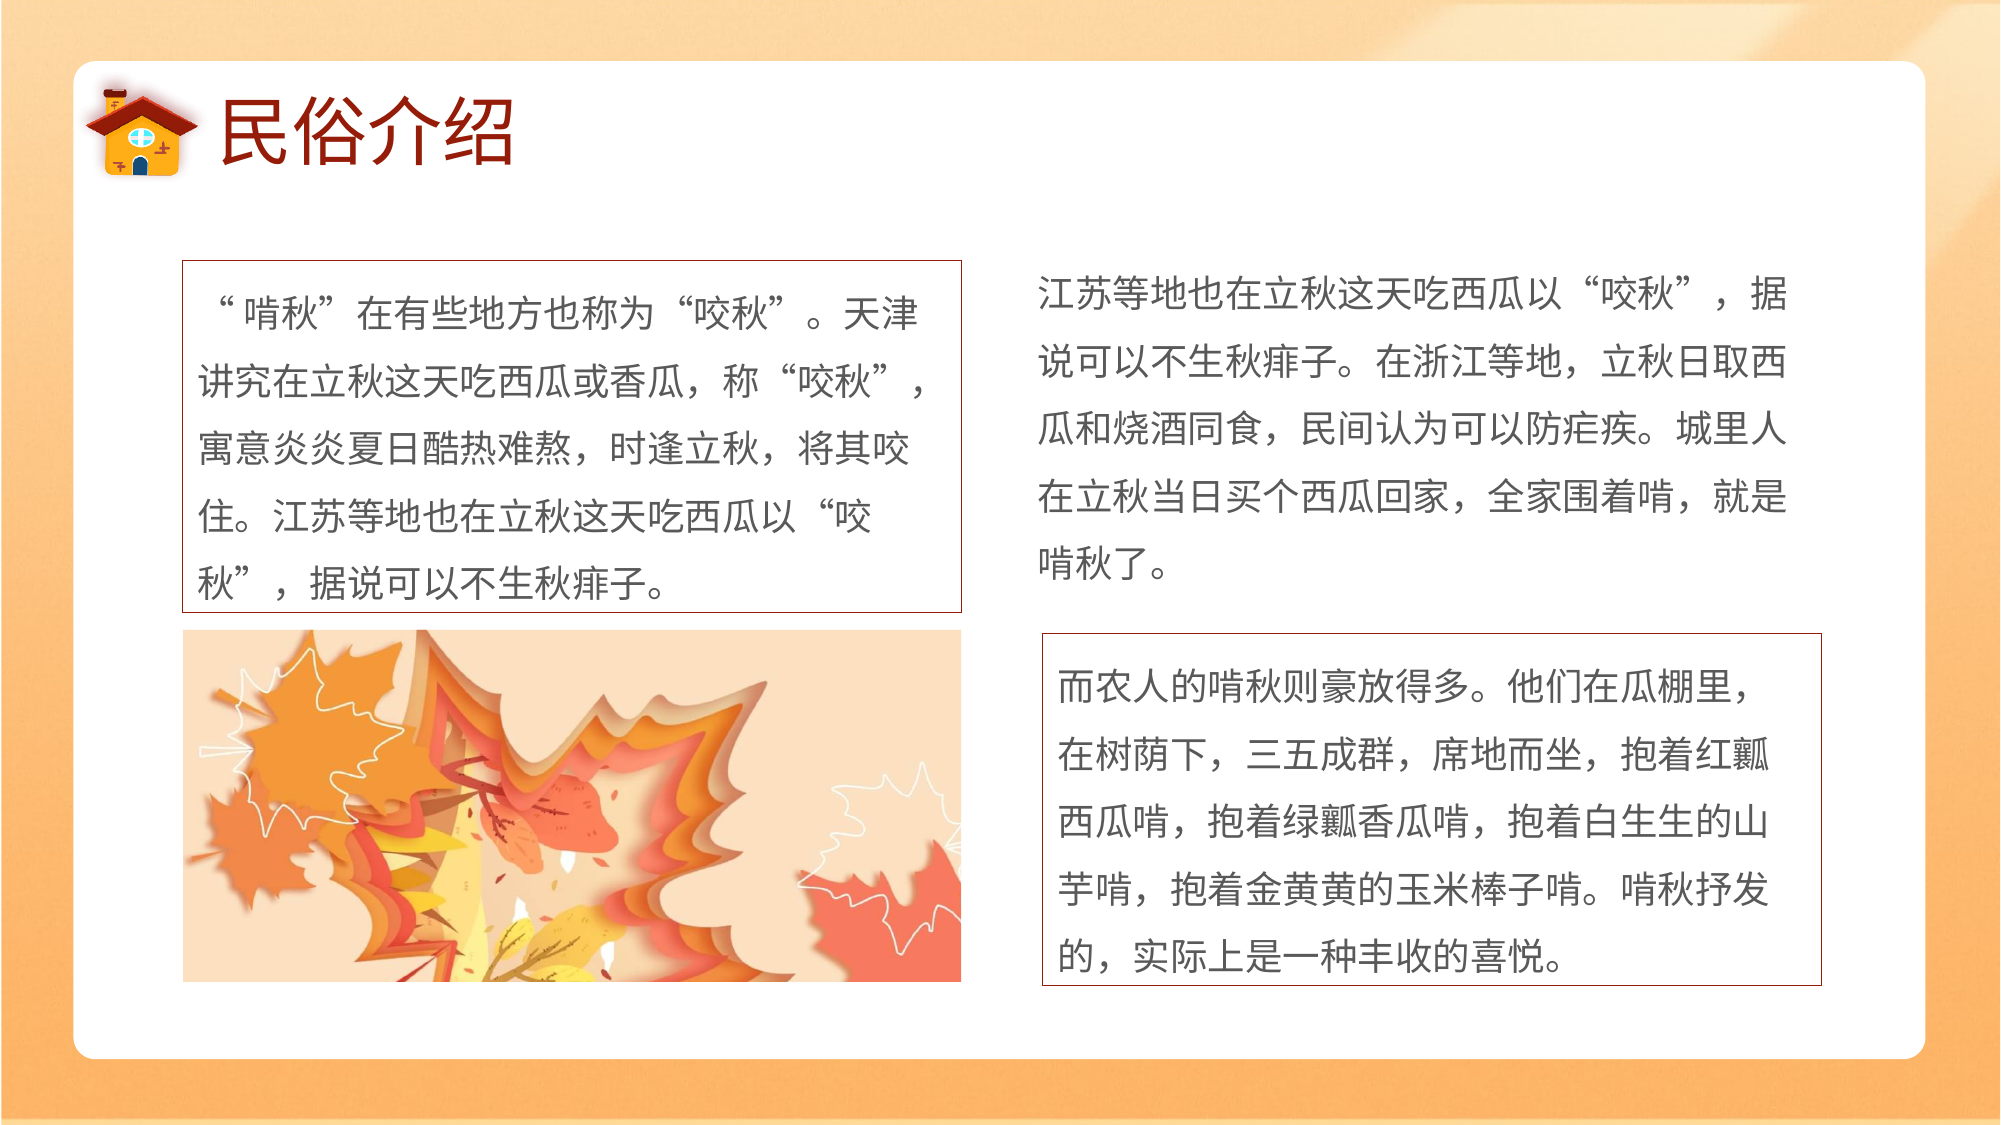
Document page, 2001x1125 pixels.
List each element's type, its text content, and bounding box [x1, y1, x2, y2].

text_box 民俗介绍 [203, 77, 571, 183]
text_box 江苏等地也在立秋这天吃西瓜以“咬秋”，据说可以不生秋痱子。在浙江等地，立秋日取西瓜和烧酒同食，民间认为可以防疟疾。城里人在立秋当日买个西瓜回家，全家围着啃，就是啃秋了。 [1022, 240, 1822, 593]
text_box “啃秋”在有些地方也称为“咬秋”。天津讲究在立秋这天吃西瓜或香瓜，称“咬秋”，寓意炎炎夏日酷热难熬，时逢立秋，将其咬住。江苏等地也在立秋这天吃西瓜以“咬秋”，据说可以不生秋痱子。 [182, 260, 962, 613]
picture [1, 0, 2001, 1125]
text_box 而农人的啃秋则豪放得多。他们在瓜棚里，在树荫下，三五成群，席地而坐，抱着红瓤西瓜啃，抱着绿瓤香瓜啃，抱着白生生的山芋啃，抱着金黄黄的玉米棒子啃。啃秋抒发的，实际上是一种丰收的喜悦。 [1042, 633, 1822, 986]
